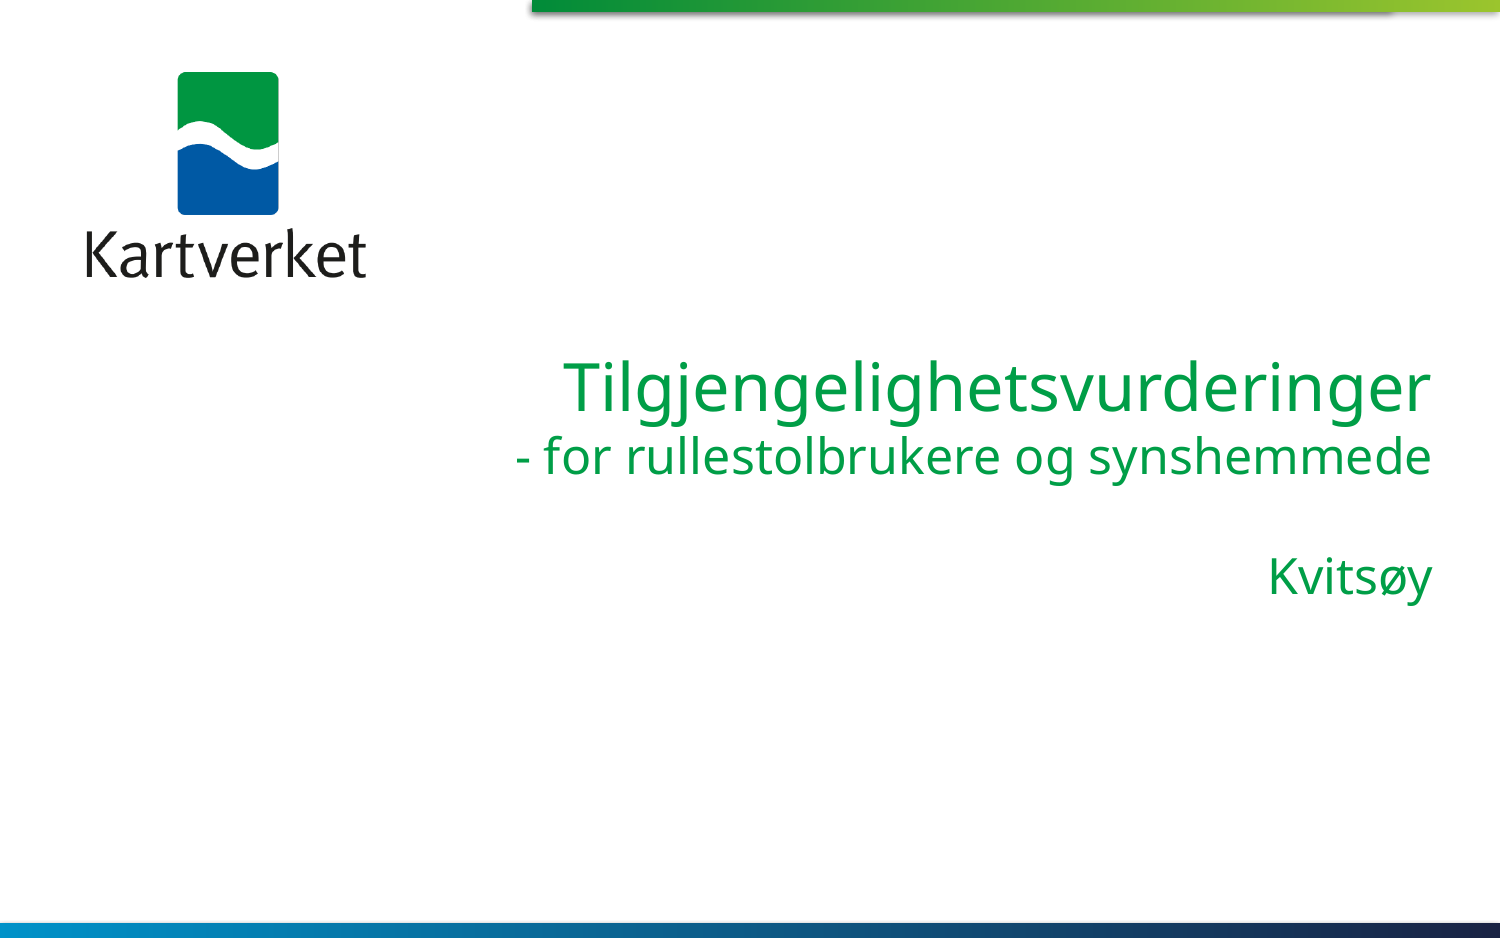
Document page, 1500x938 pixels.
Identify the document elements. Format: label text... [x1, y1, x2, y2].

text_box Tilgjengelighetsvurderinger - for rullestolbrukere og synshemmede Kvitsøy [66, 337, 1449, 613]
